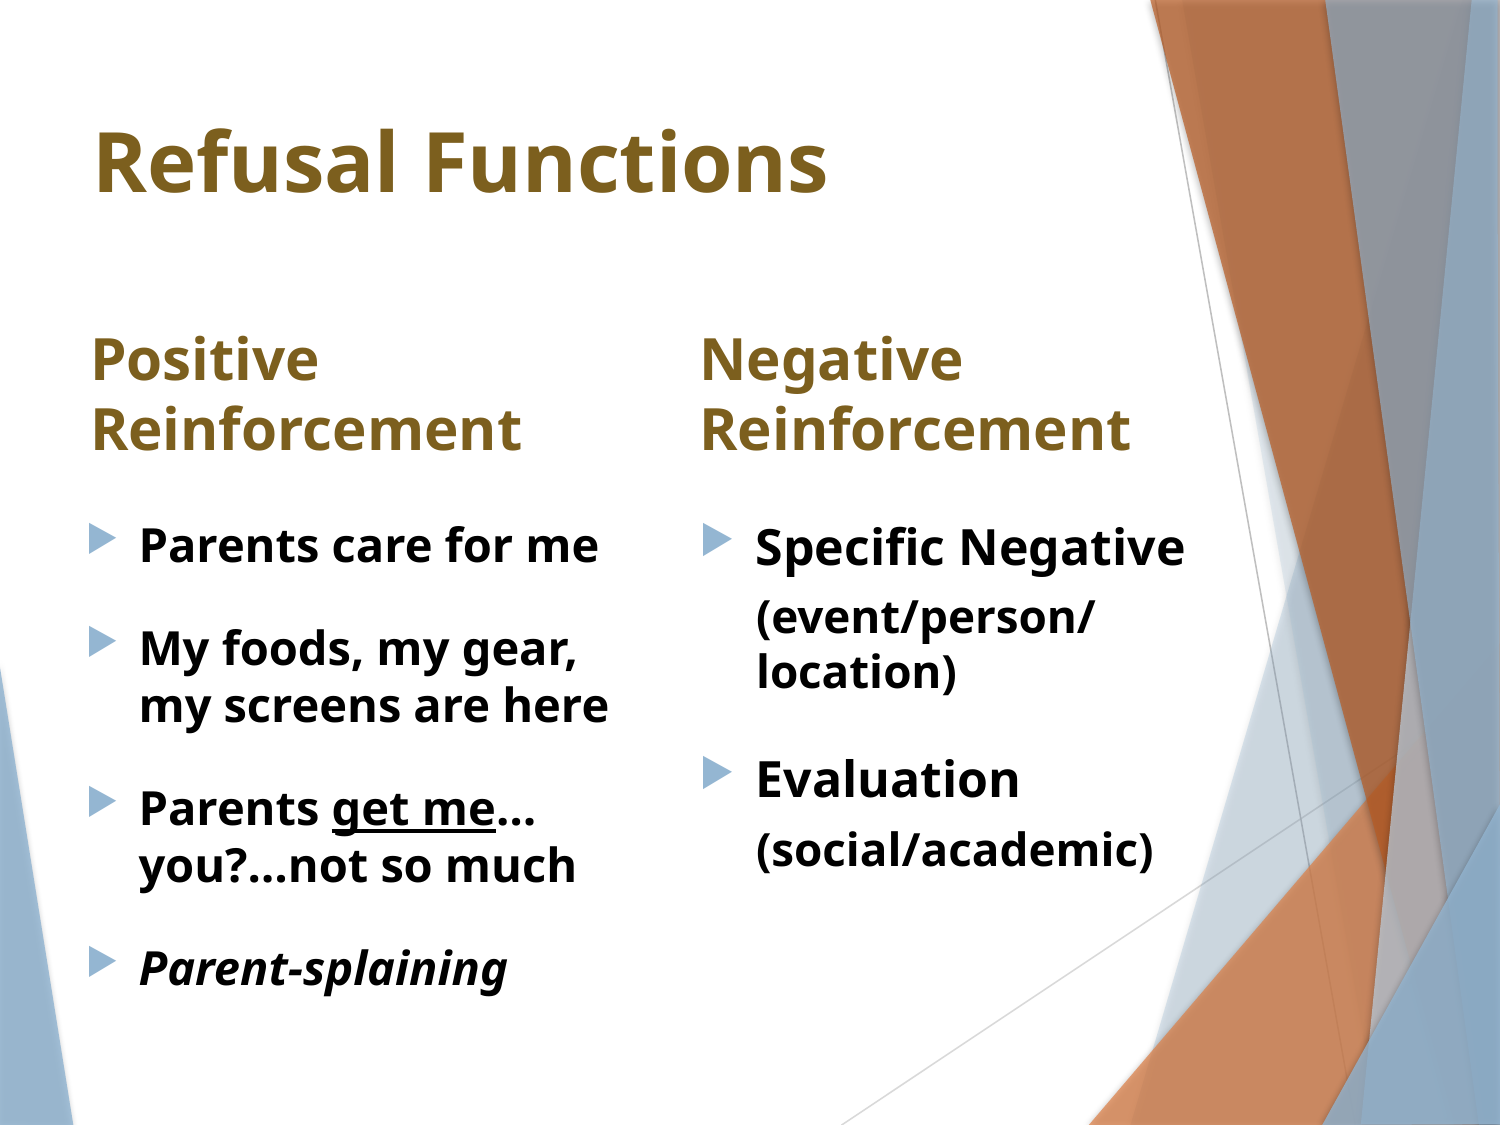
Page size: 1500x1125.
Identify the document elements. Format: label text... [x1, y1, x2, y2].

title Refusal Functions [77, 101, 1119, 318]
list Specific Negative (event/person/location) Evaluation (social/academic) [684, 507, 1300, 1050]
list Negative Reinforcement [684, 337, 1192, 470]
list Positive Reinforcement [75, 337, 582, 470]
list Parents care for me My foods, my gear, my screens are here Parents get me… you?…not so much Parent-splaining [70, 507, 638, 1088]
